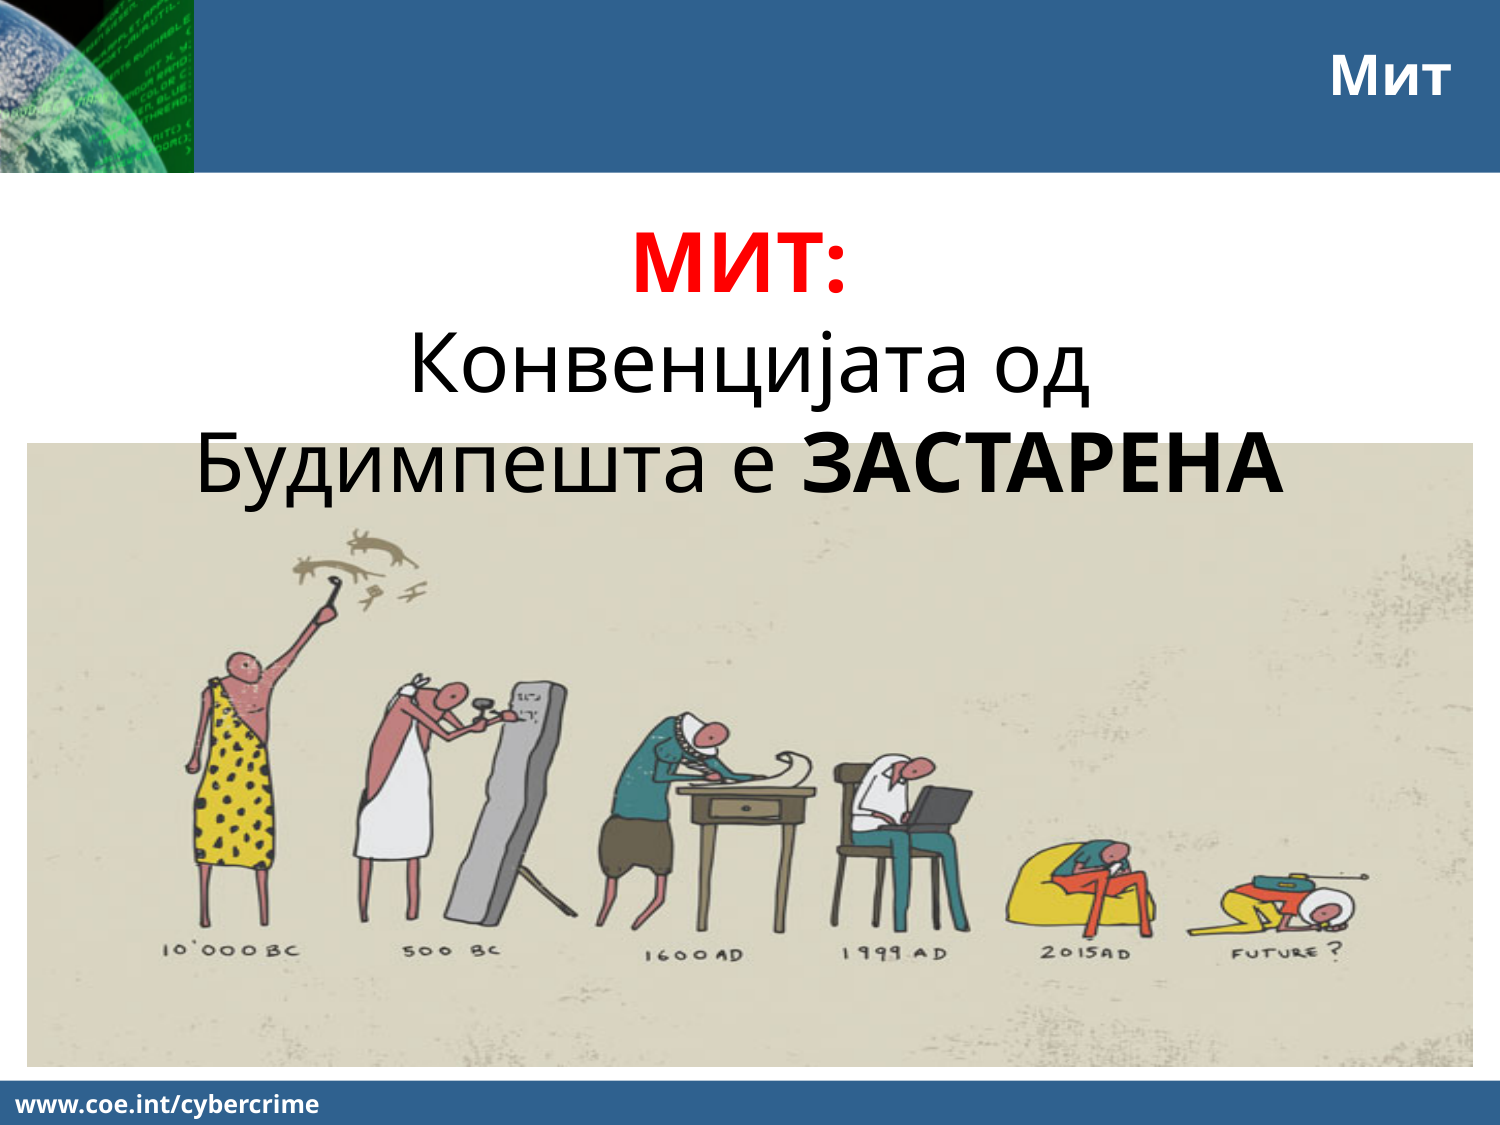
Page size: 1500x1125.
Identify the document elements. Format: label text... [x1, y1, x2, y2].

text_box Мит [230, 31, 1483, 114]
picture [26, 442, 1474, 1068]
text_box [197, 0, 1500, 175]
text_box www.coe.int/cybercrime [0, 1079, 1500, 1125]
text_box МИТ: Конвенцијата од Будимпешта е ЗАСТАРЕНА [118, 202, 1360, 441]
picture [0, 0, 194, 173]
